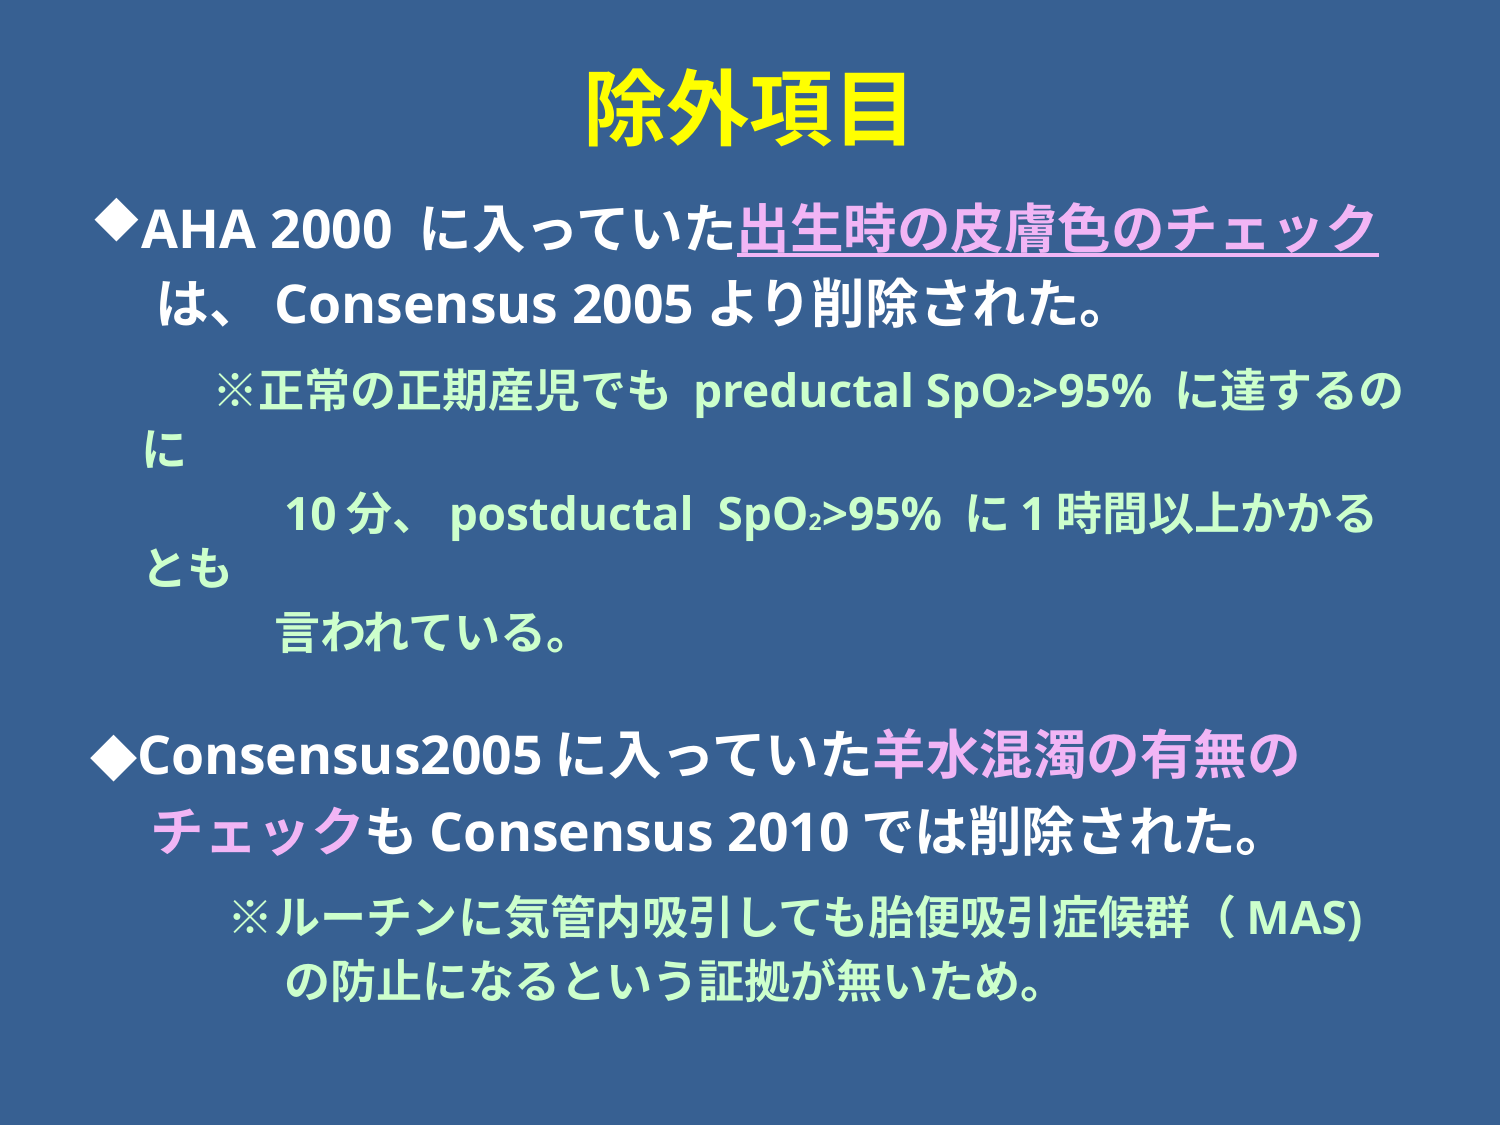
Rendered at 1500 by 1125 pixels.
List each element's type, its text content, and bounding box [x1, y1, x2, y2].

list AHA 2000 に入っていた出生時の皮膚色のチェック は、Consensus 2005より削除された。 ※正常の正期産児でも preductal SpO2>95% に達するのに 10分、postductal SpO2>95% に1時間以上かかるとも 言われている。 ◆Consensus2005に入っていた羊水混濁の有無の チェックもConsensus 2010では削除された。 ※ルーチンに気管内吸引しても胎便吸引症候群（MAS) の防止になるという証拠が無いため。 [75, 187, 1425, 1025]
title 除外項目 [75, 12, 1425, 187]
